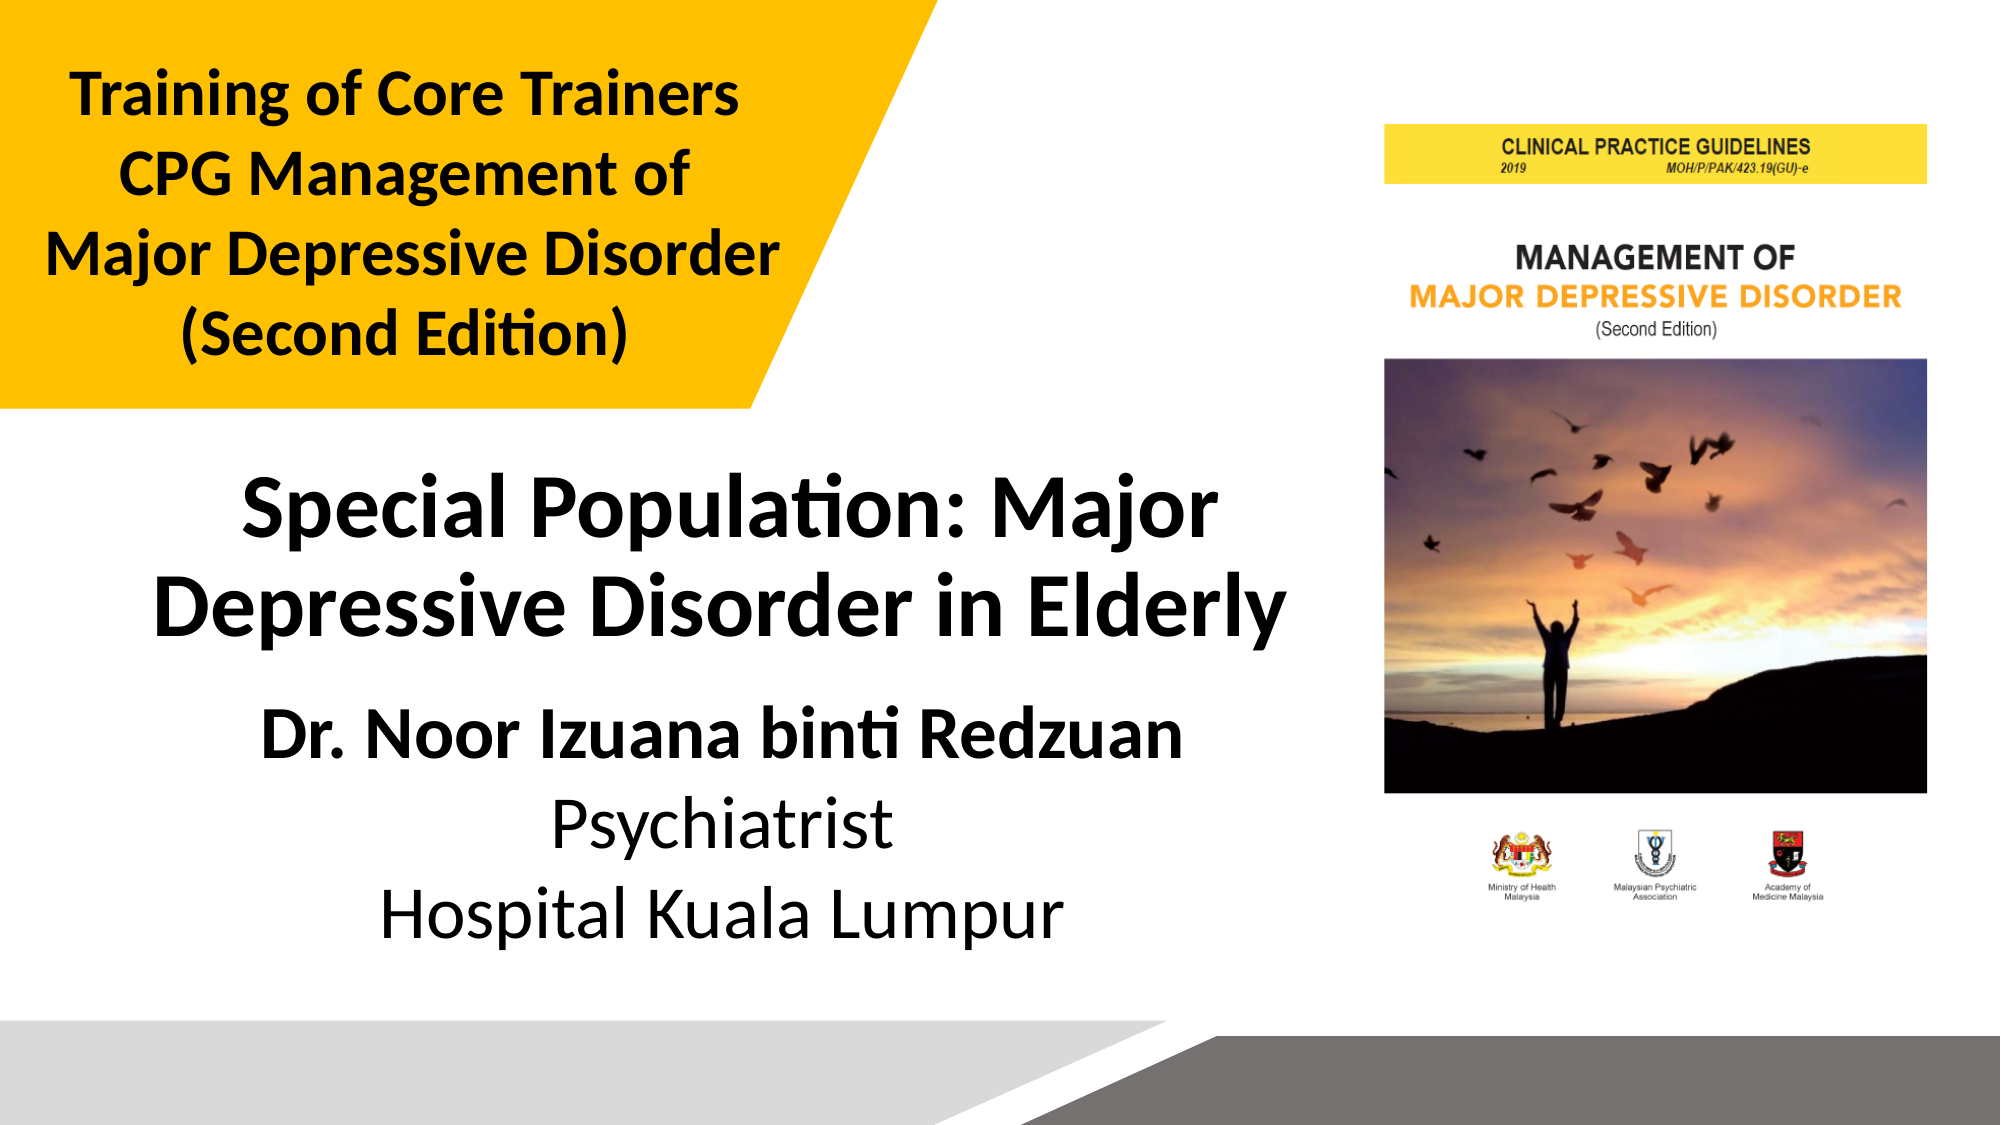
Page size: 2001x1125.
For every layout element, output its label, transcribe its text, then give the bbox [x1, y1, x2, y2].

text_box [1020, 1035, 2000, 1125]
text_box Dr. Noor Izuana binti Redzuan Psychiatrist Hospital Kuala Lumpur [200, 676, 1262, 962]
picture [1384, 124, 1928, 924]
subtitle Special Population: Major Depressive Disorder in Elderly [93, 450, 1370, 722]
text_box [0, 377, 766, 410]
text_box [0, 0, 939, 216]
text_box Training of Core Trainers CPG Management of Major Depressive Disorder (Second Edition) [0, 41, 840, 377]
text_box [0, 1019, 1168, 1125]
